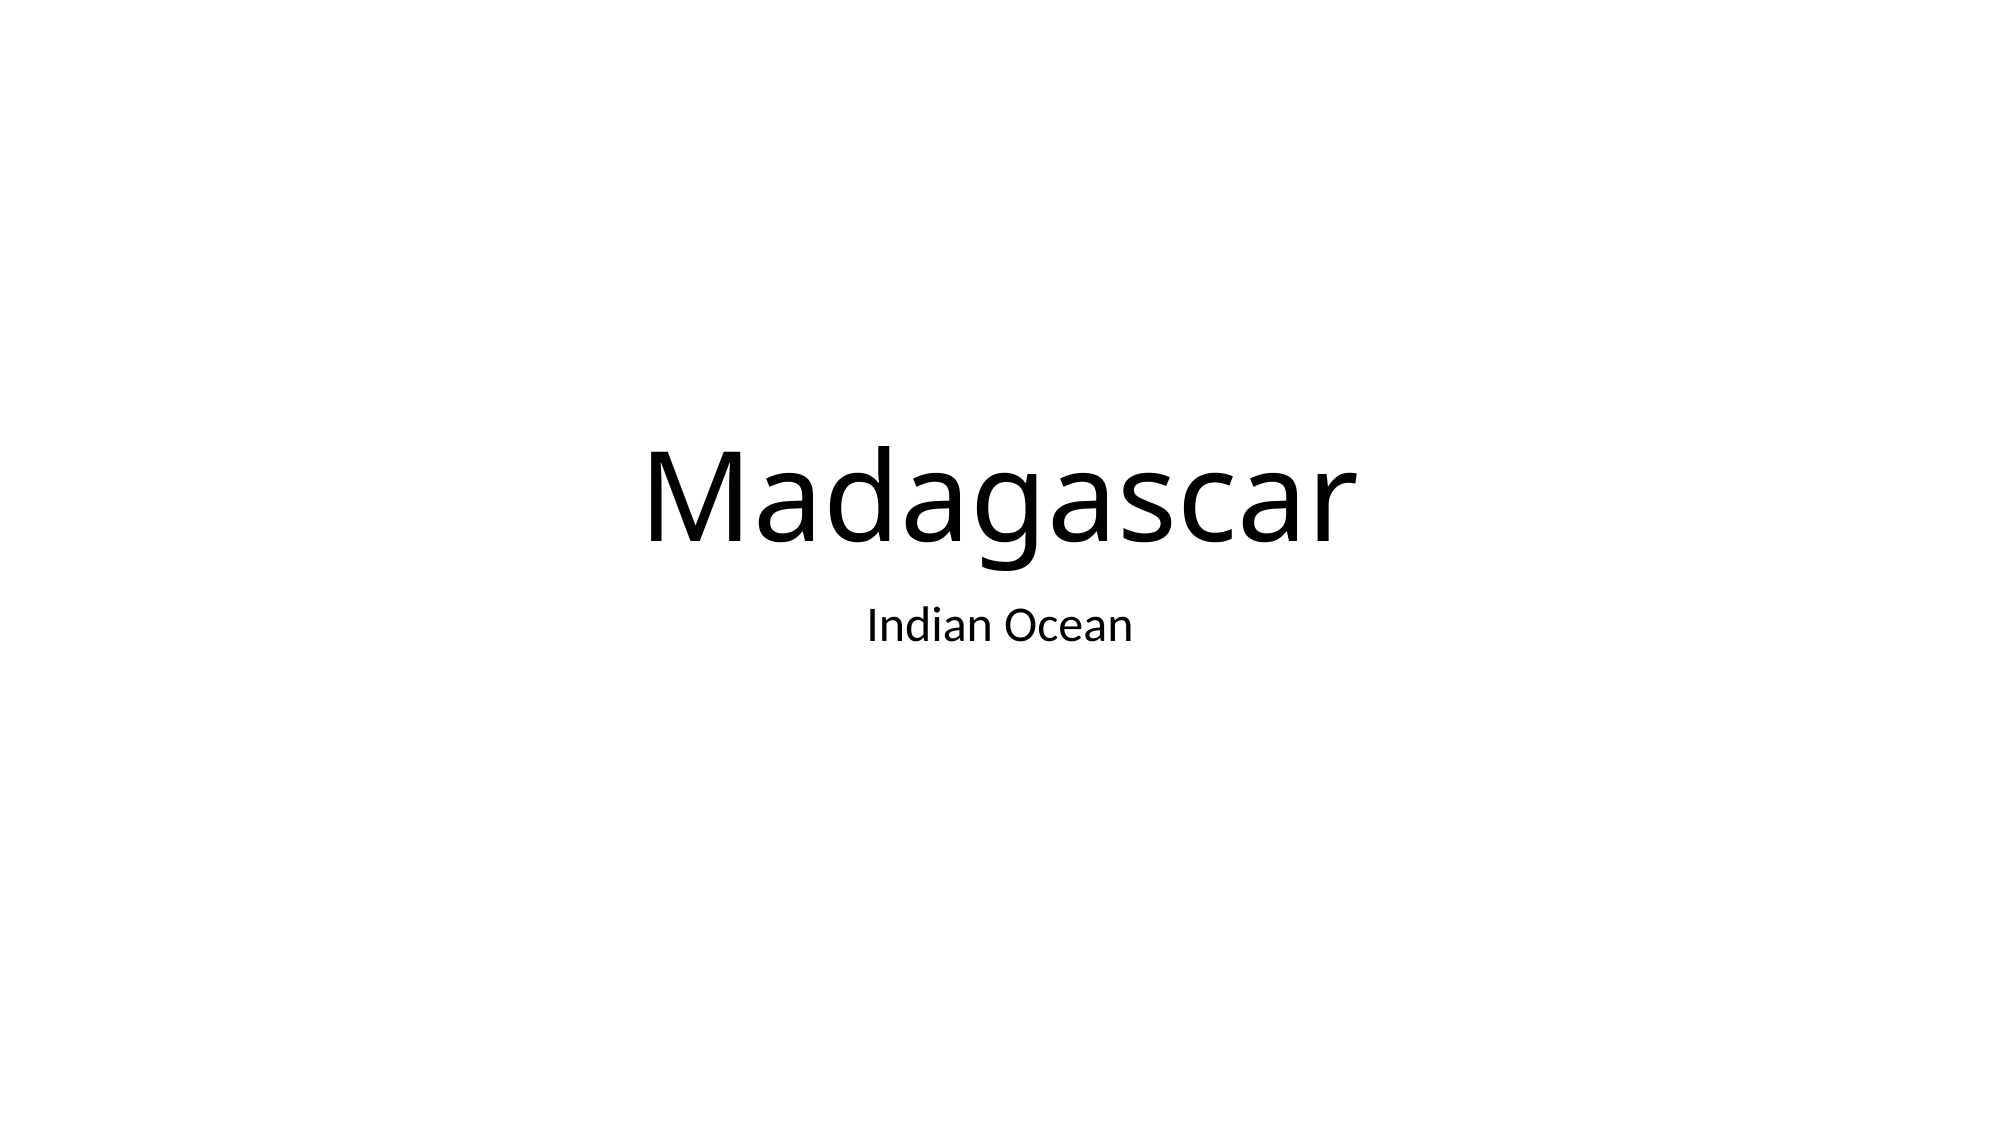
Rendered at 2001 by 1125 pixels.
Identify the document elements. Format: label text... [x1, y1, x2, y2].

title Madagascar [249, 184, 1750, 576]
subtitle Indian Ocean [249, 590, 1750, 863]
